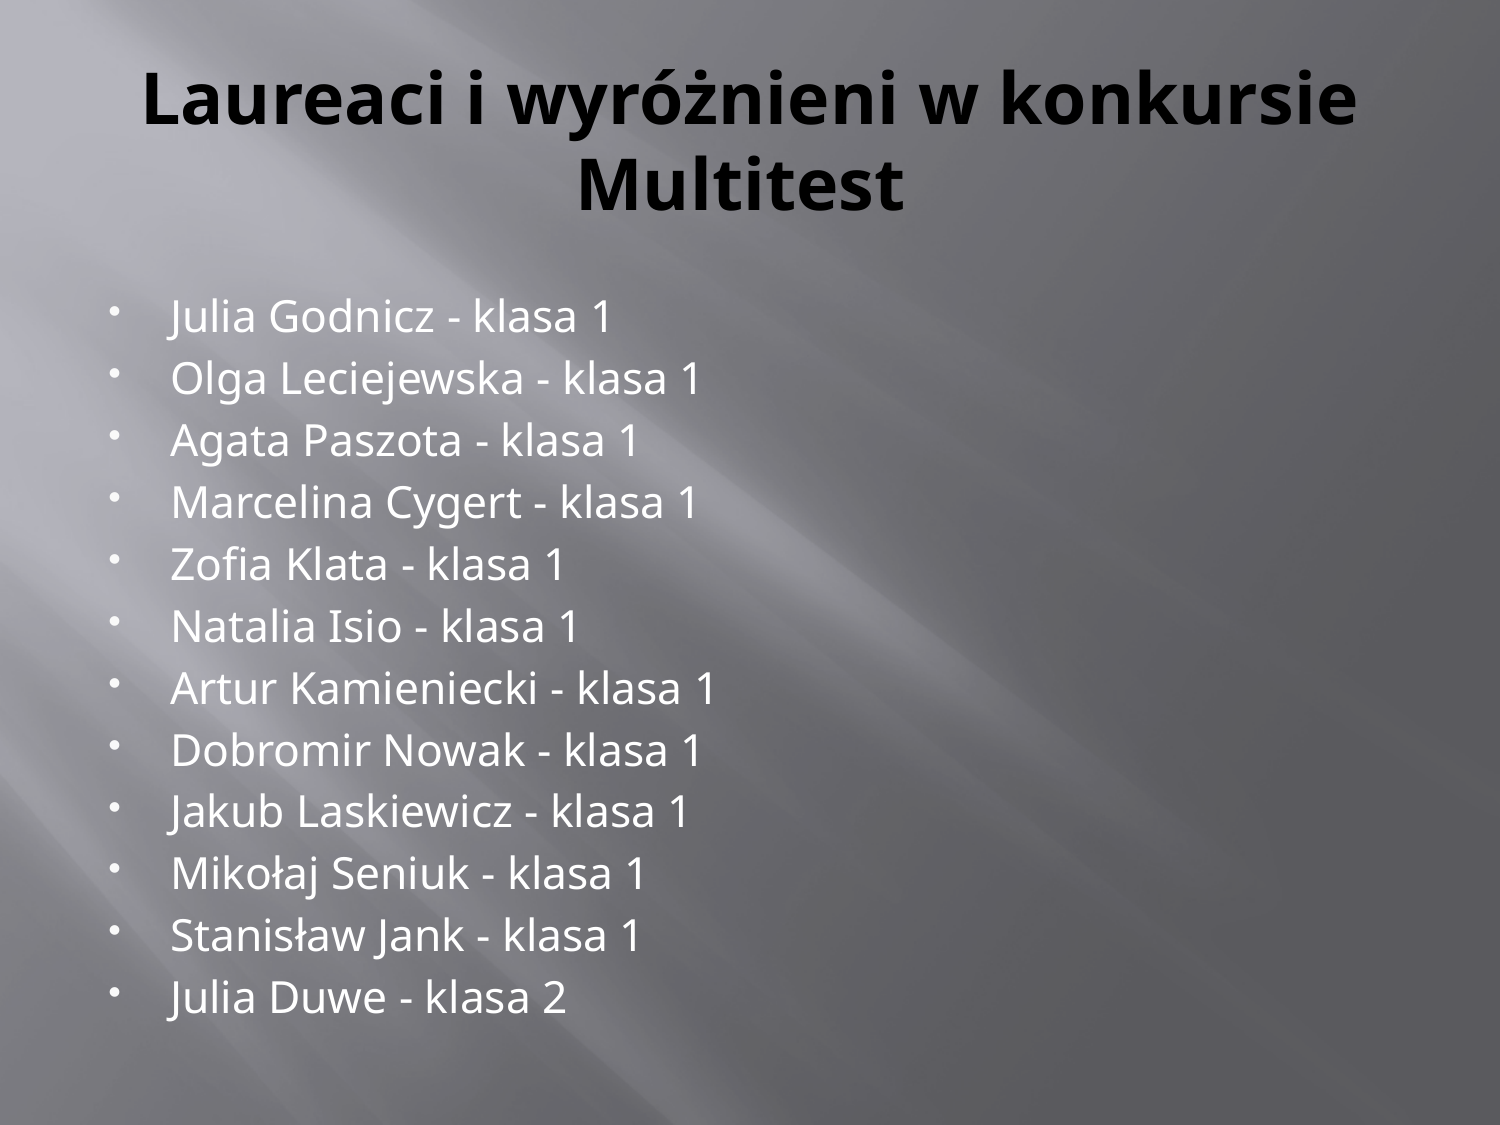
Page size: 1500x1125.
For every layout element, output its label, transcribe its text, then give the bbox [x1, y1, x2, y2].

title Laureaci i wyróżnieni w konkursie Multitest [75, 45, 1425, 233]
list Julia Godnicz - klasa 1 Olga Leciejewska - klasa 1 Agata Paszota - klasa 1 Marcelina Cygert - klasa 1 Zofia Klata - klasa 1 Natalia Isio - klasa 1 Artur Kamieniecki - klasa 1 Dobromir Nowak - klasa 1 Jakub Laskiewicz - klasa 1 Mikołaj Seniuk - klasa 1 Stanisław Jank - klasa 1 Julia Duwe - klasa 2 [75, 281, 1425, 1035]
